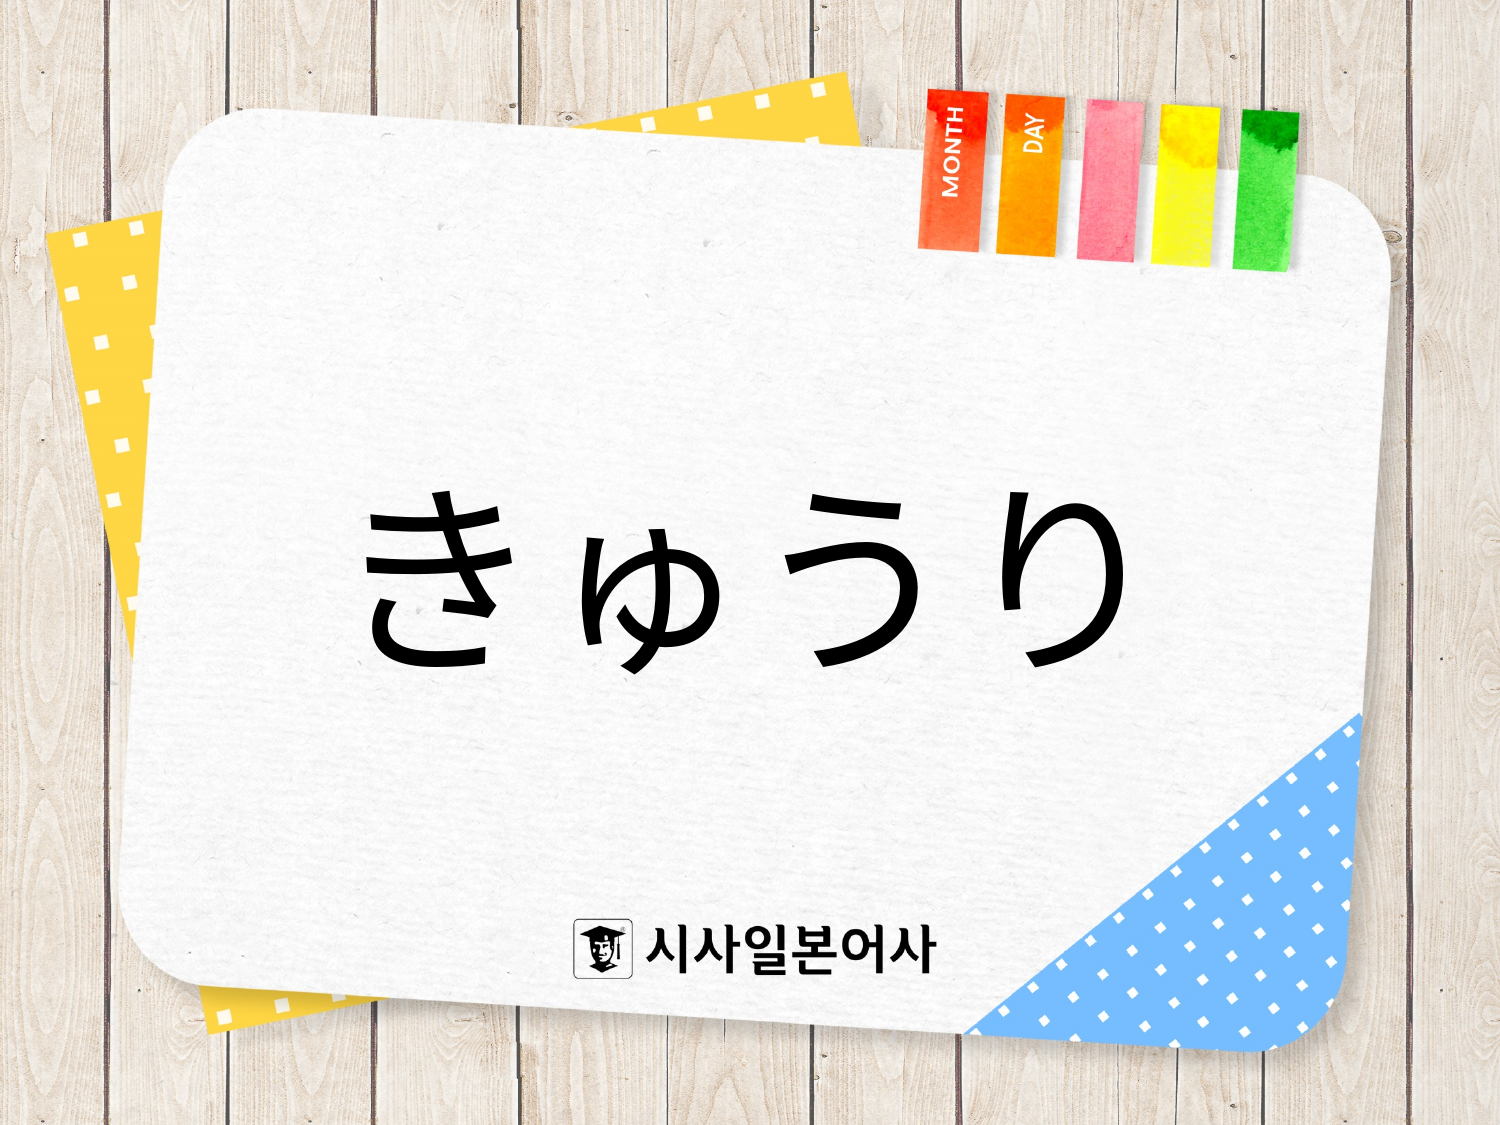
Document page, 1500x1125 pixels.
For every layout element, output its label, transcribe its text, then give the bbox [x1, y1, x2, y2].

title きゅうり [75, 338, 1425, 811]
picture [0, 0, 1500, 1125]
